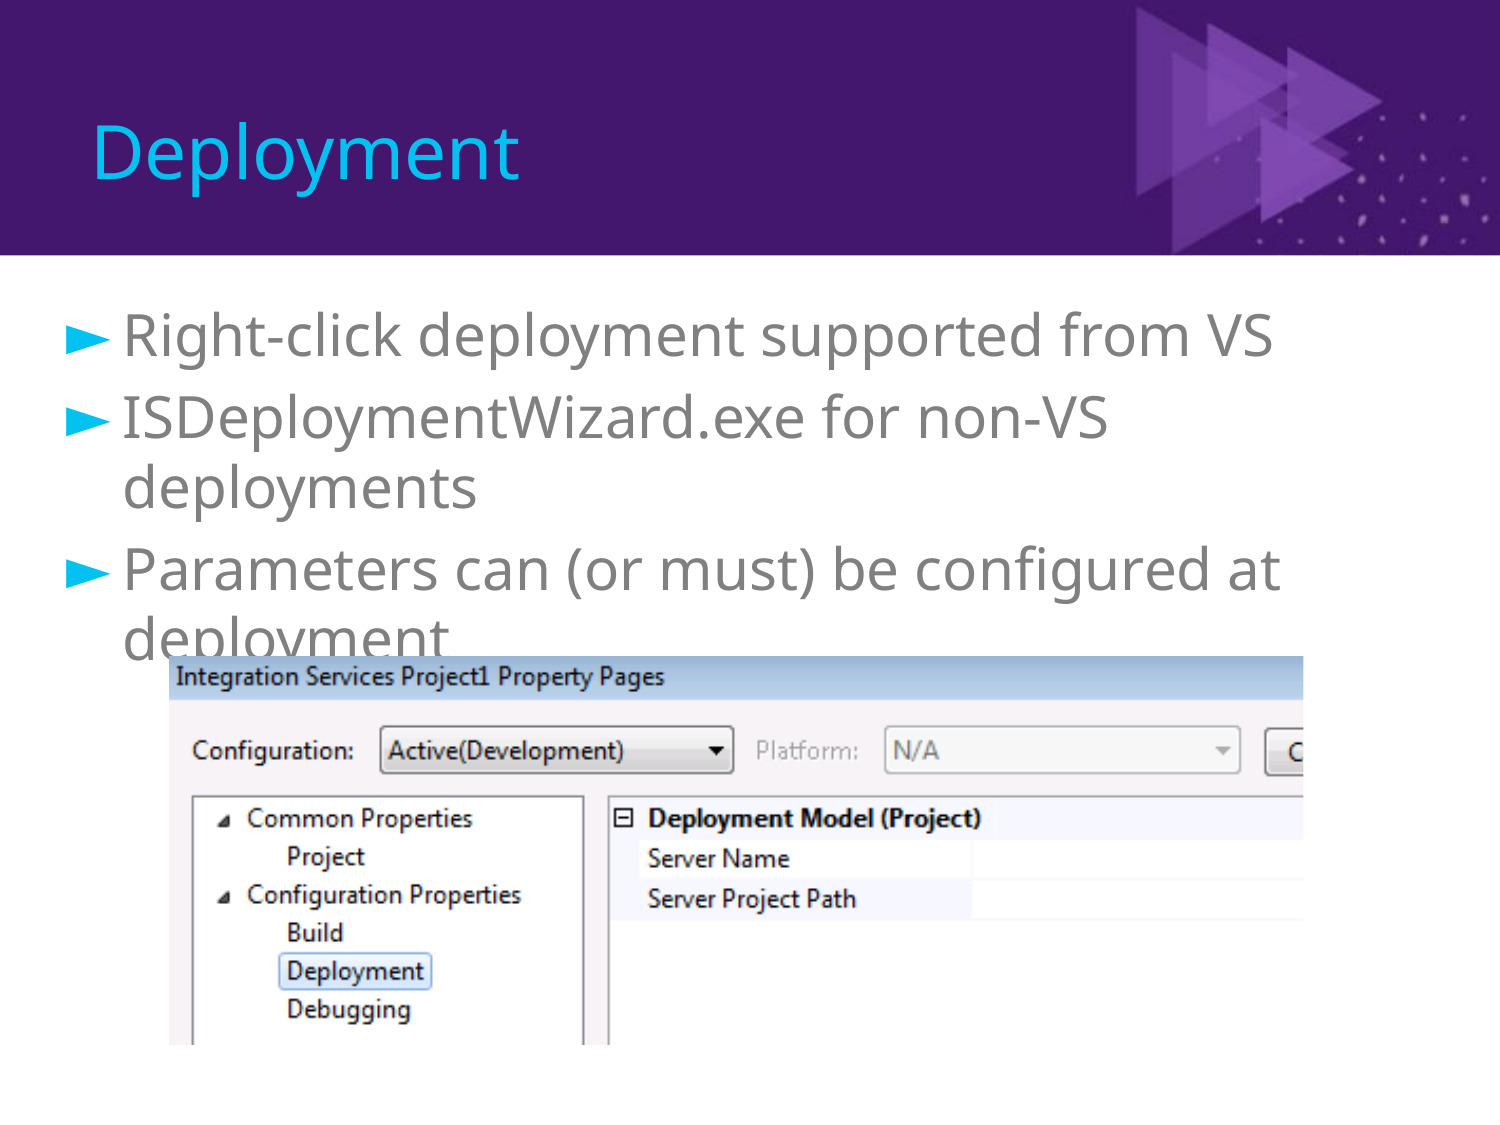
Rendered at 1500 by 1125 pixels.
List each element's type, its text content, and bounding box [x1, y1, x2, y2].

title Deployment [75, 56, 1425, 244]
picture [0, 0, 1500, 255]
list Right-click deployment supported from VS ISDeploymentWizard.exe for non-VS deployments Parameters can (or must) be configured at deployment [51, 290, 1459, 923]
picture [168, 656, 1304, 1045]
